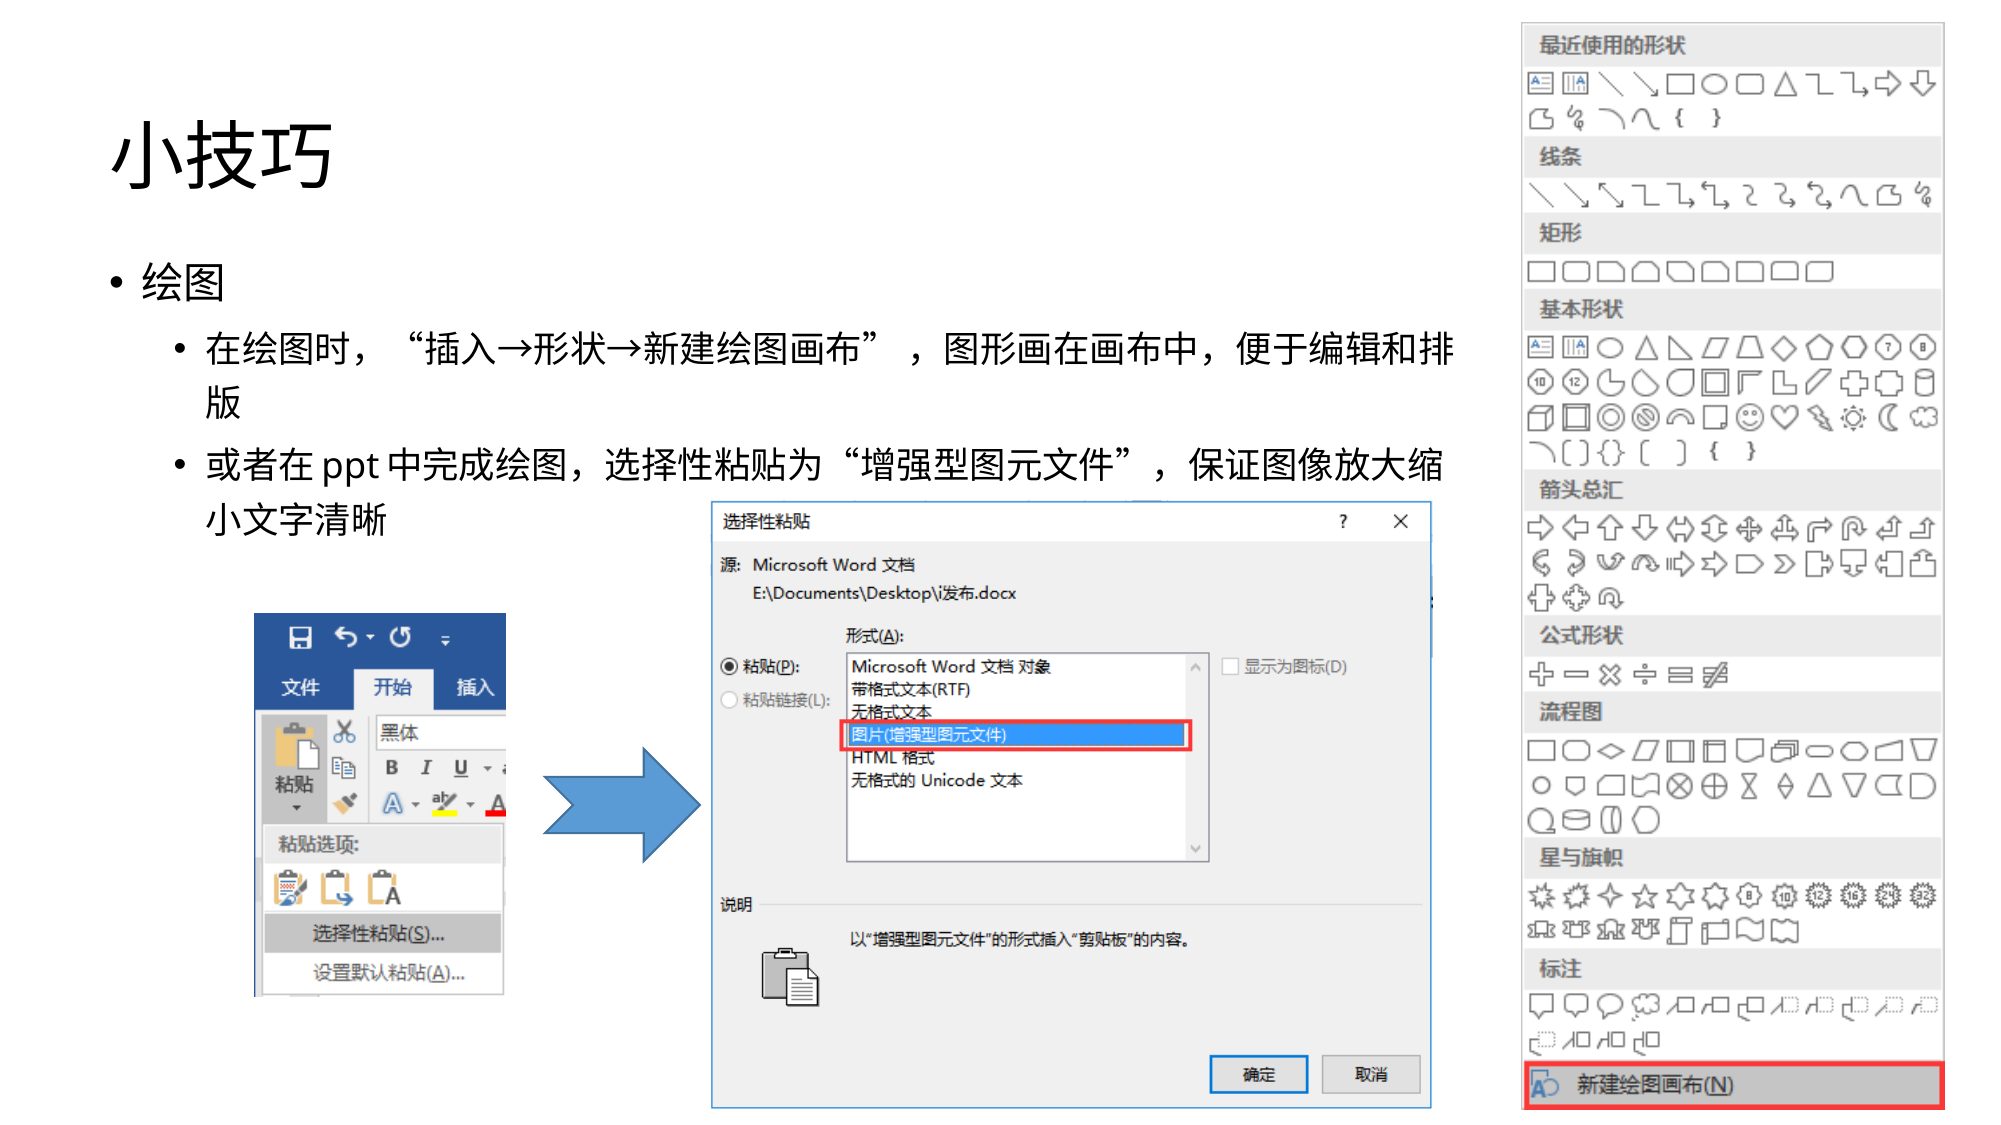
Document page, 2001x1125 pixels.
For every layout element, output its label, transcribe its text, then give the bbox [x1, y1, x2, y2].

list 绘图 在绘图时，“插入→形状→新建绘图画布” ，图形画在画布中，便于编辑和排版 或者在ppt中完成绘图，选择性粘贴为“增强型图元文件”，保证图像放大缩小文字清晰 [94, 235, 1474, 551]
title 小技巧 [94, 59, 1521, 225]
picture [254, 613, 506, 997]
picture [710, 500, 1433, 1110]
picture [1521, 22, 1945, 1110]
text_box [542, 746, 702, 864]
